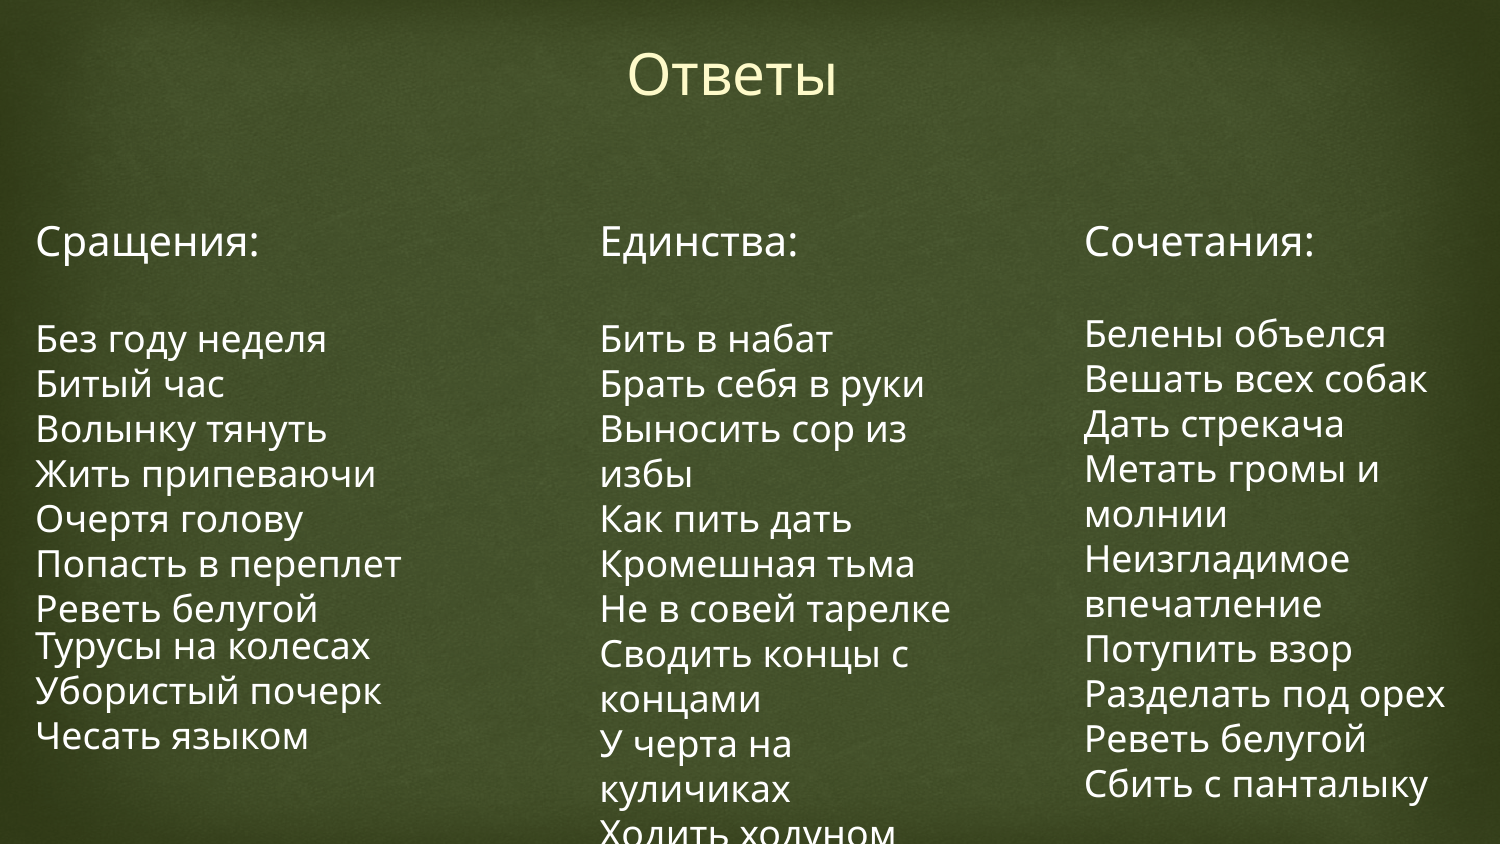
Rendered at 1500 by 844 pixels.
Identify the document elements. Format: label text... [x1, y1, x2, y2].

title Ответы [242, 32, 1223, 112]
text_box Сочетания: Белены объелся Вешать всех собак Дать стрекача Метать громы и молнии Неизгладимое впечатление Потупить взор Разделать под орех Реветь белугой Сбить с панталыку [1068, 207, 1483, 813]
text_box Турусы на колесах Убористый почерк Чесать языком [20, 614, 411, 765]
text_box Единства: Бить в набат Брать себя в руки Выносить сор из избы Как пить дать Кромешная тьма Не в совей тарелке Сводить концы с концами У черта на куличиках Ходить ходуном [584, 207, 975, 844]
text_box Сращения: Без году неделя Битый час Волынку тянуть Жить припеваючи Очертя голову Попасть в переплет Реветь белугой [20, 207, 584, 728]
